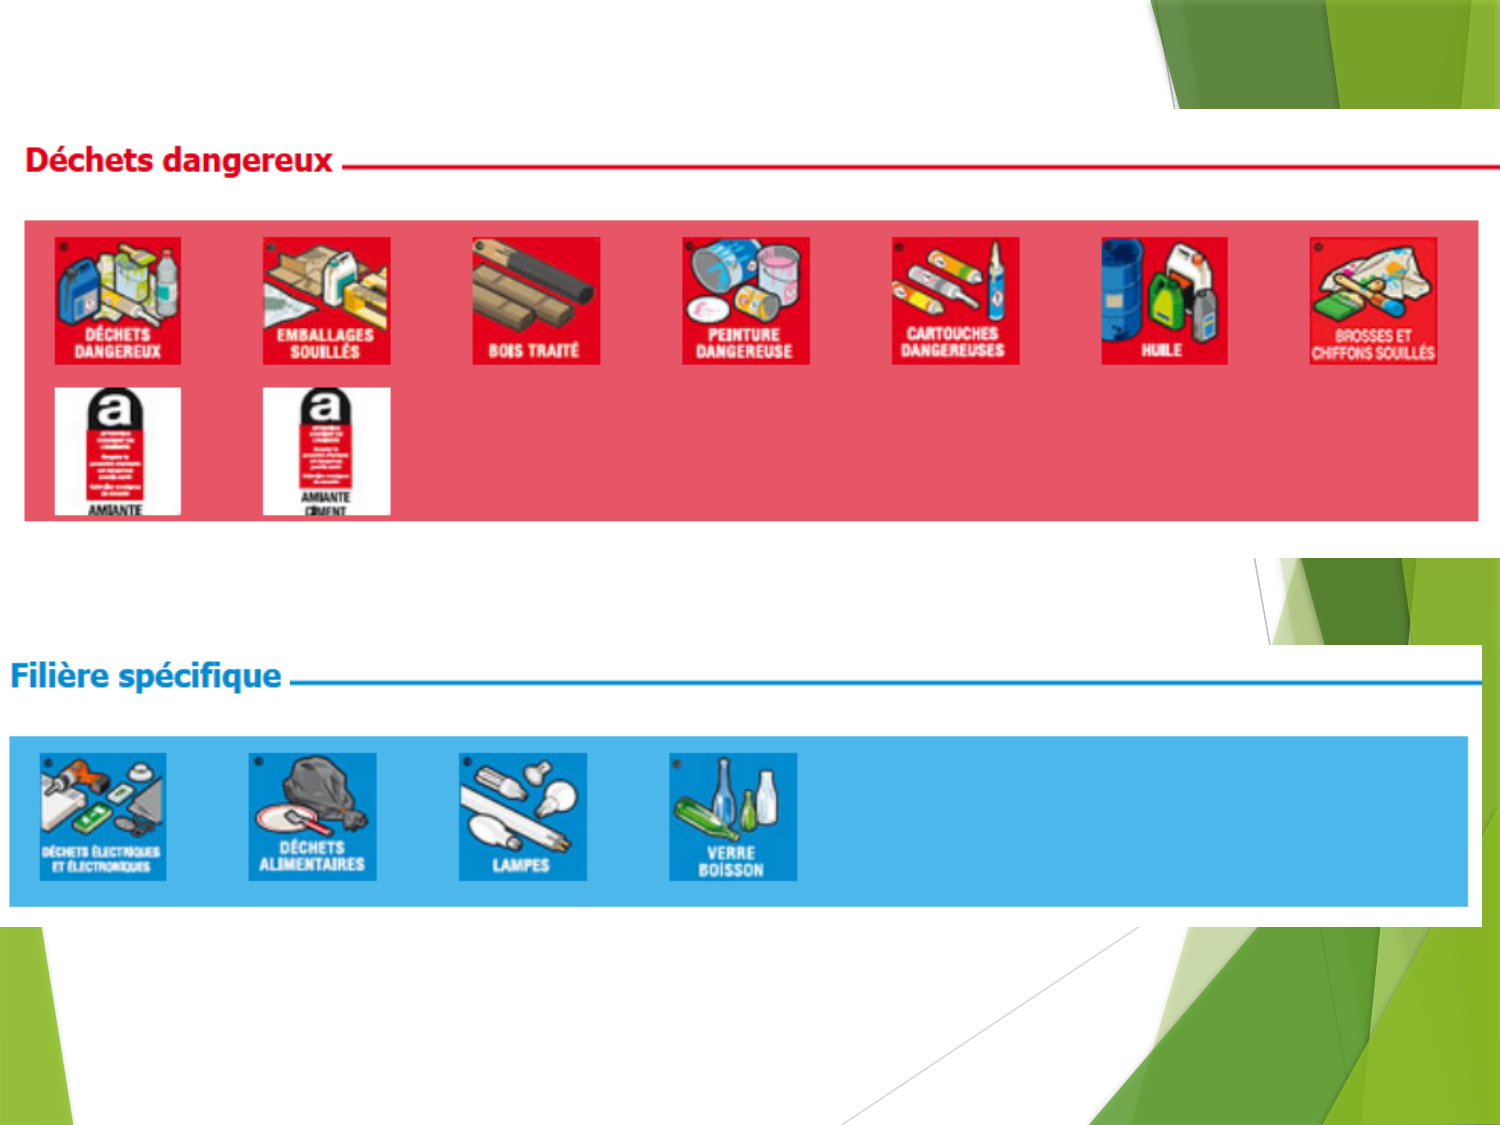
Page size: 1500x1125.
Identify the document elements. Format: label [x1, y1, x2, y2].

picture [0, 644, 1483, 928]
picture [5, 109, 1500, 559]
